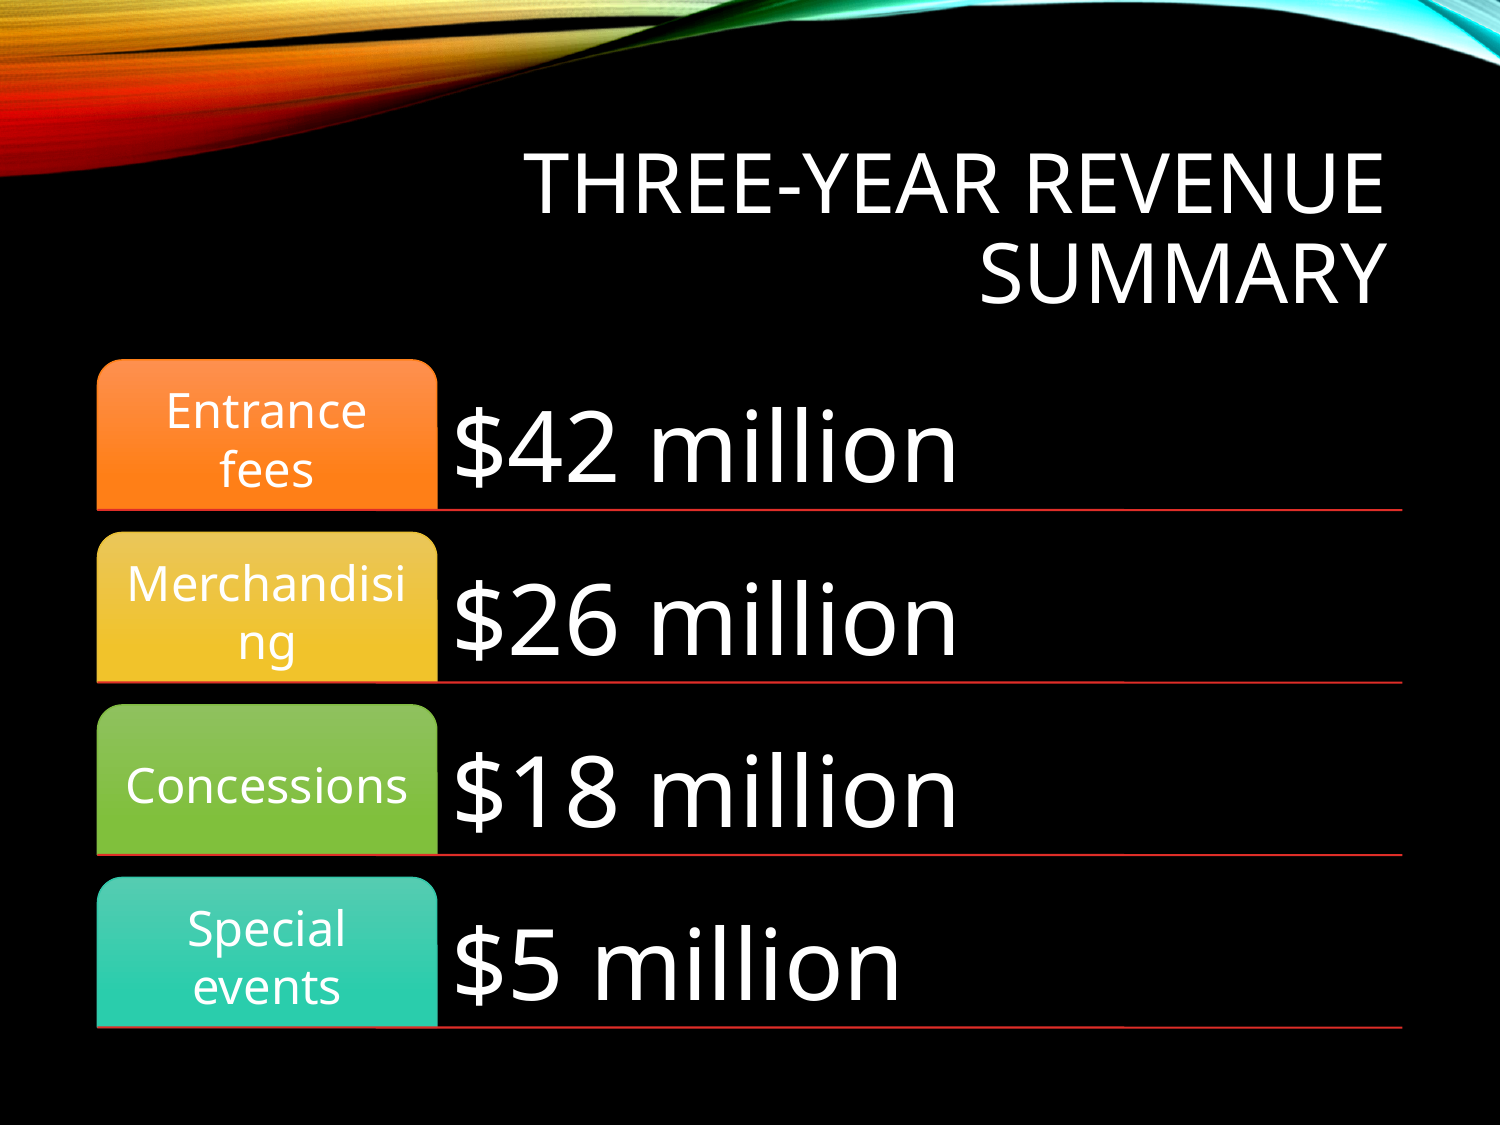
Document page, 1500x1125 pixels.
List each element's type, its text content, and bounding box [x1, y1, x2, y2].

picture [0, 0, 1500, 178]
title Three-Year Revenue Summary [356, 125, 1403, 338]
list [97, 359, 1403, 1028]
